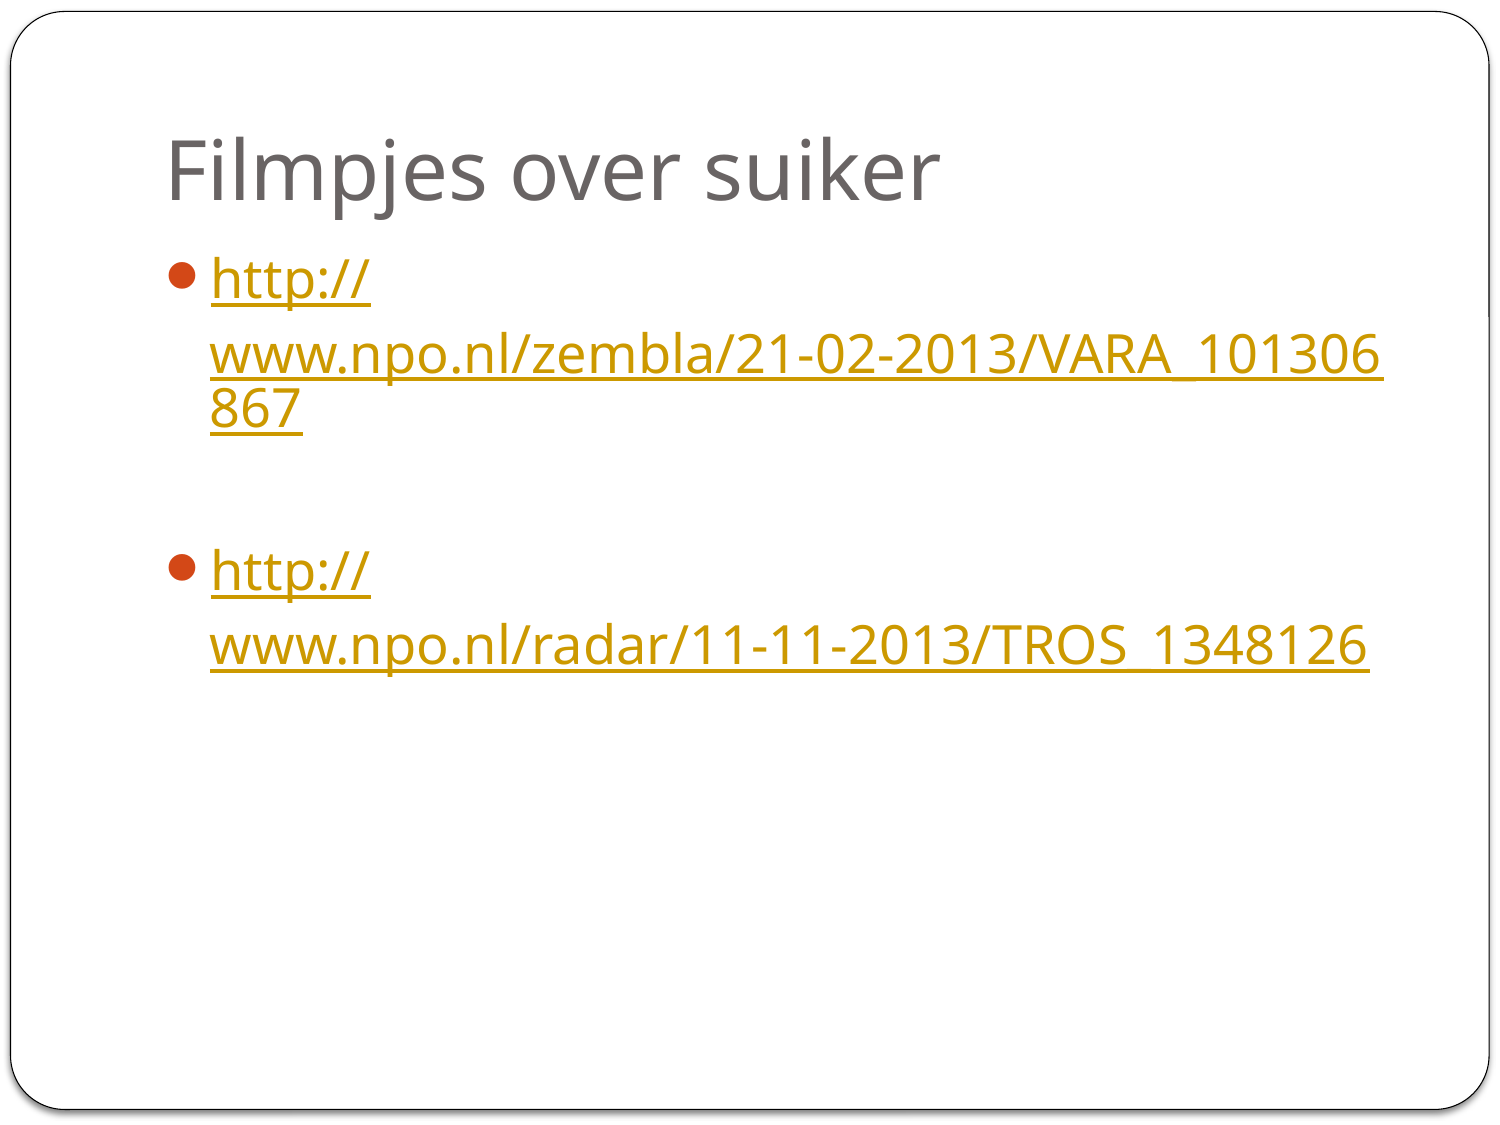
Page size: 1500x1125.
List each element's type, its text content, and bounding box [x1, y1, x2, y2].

title Filmpjes over suiker [150, 45, 1425, 233]
list http://www.npo.nl/zembla/21-02-2013/VARA_101306867 http://www.npo.nl/radar/11-11-2013/TROS_1348126 [150, 237, 1425, 988]
